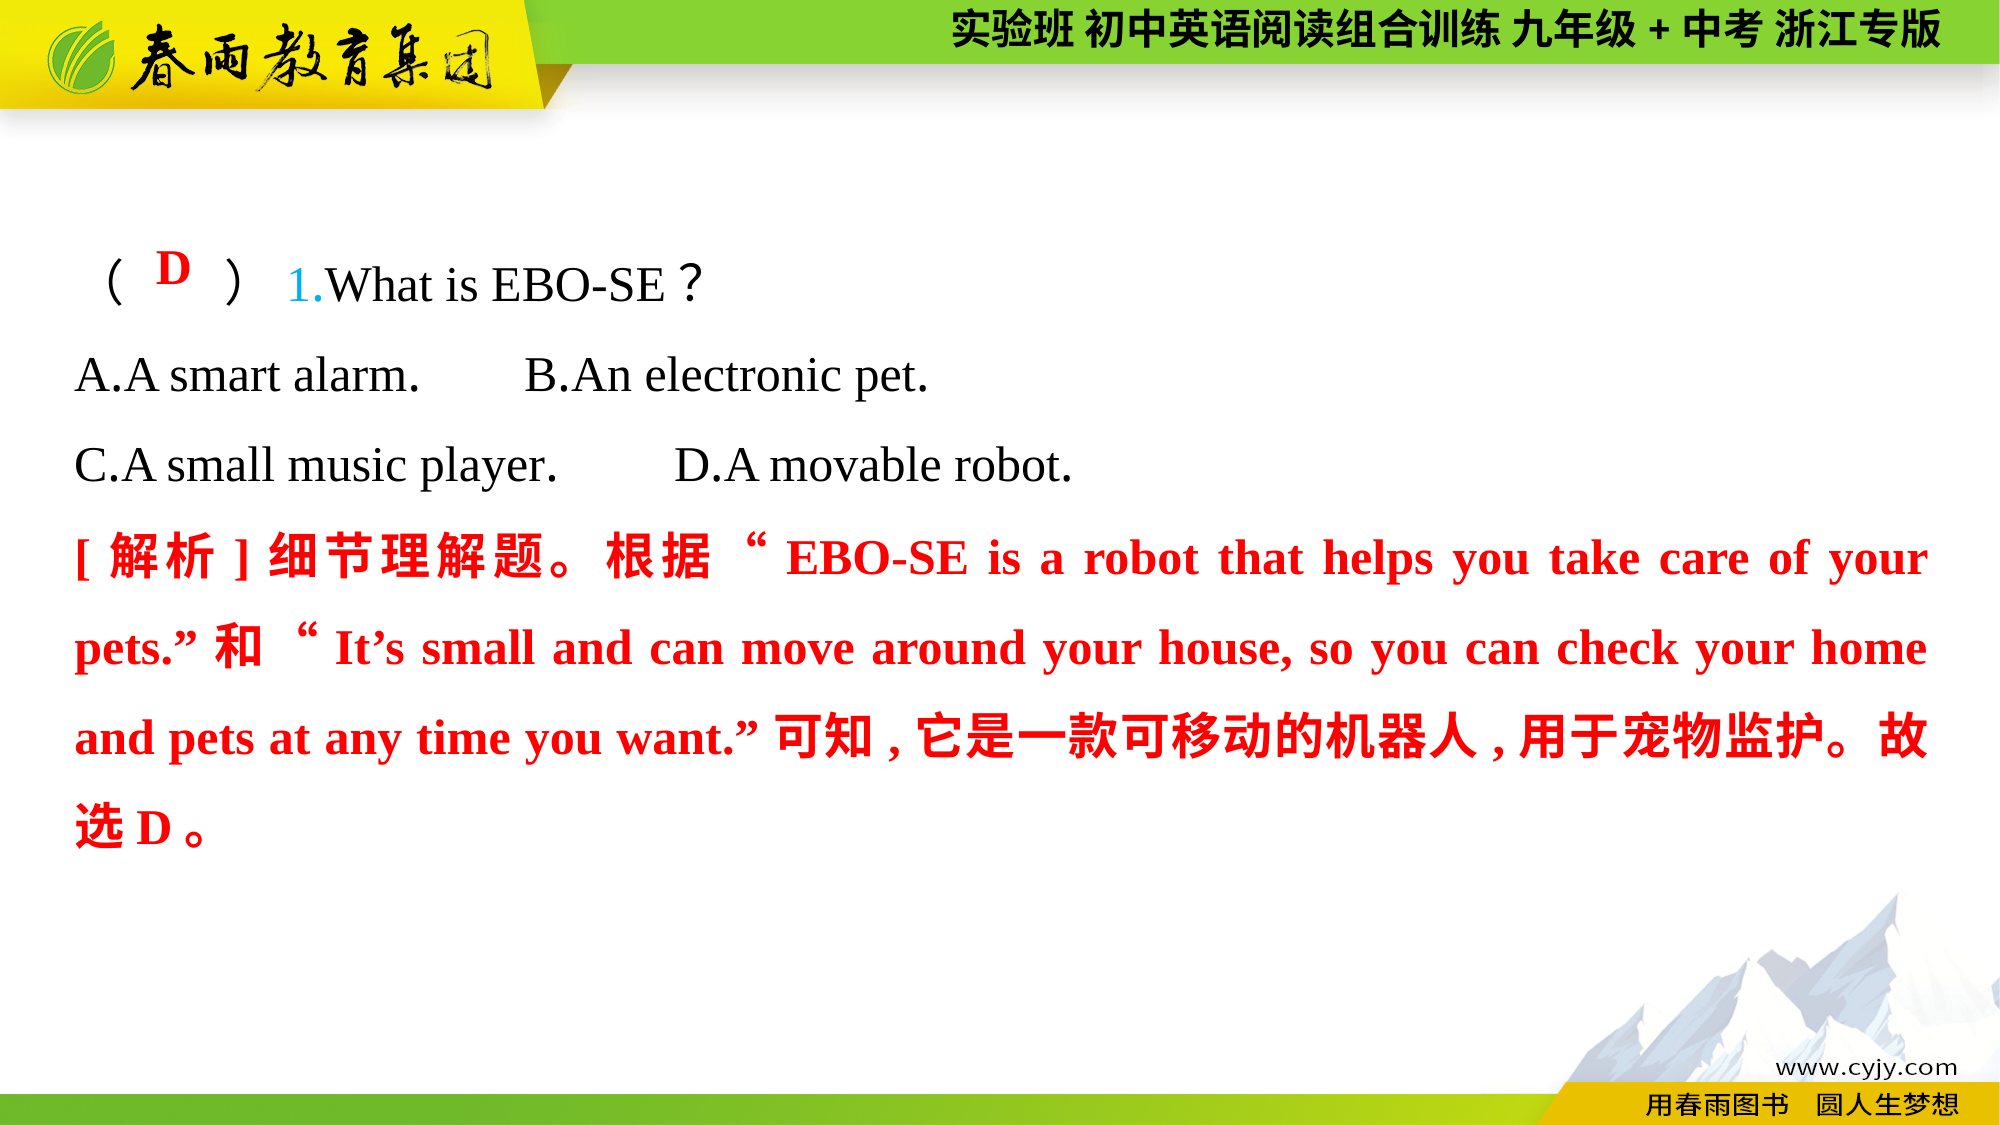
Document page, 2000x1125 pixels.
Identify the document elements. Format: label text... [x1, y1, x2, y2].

text_box [解析]细节理解题。根据“EBO-SE is a robot that helps you take care of your pets.”和“It’s small and can move around your house, so you can check your home and pets at any time you want.”可知,它是一款可移动的机器人,用于宠物监护。故选D。 [59, 486, 1944, 862]
text_box D [141, 227, 207, 302]
list （ ）1.What is EBO-SE？ A.A smart alarm. B.An electronic pet. C.A small music player. D.A movable robot. [59, 213, 1944, 486]
picture [0, 0, 2000, 1125]
